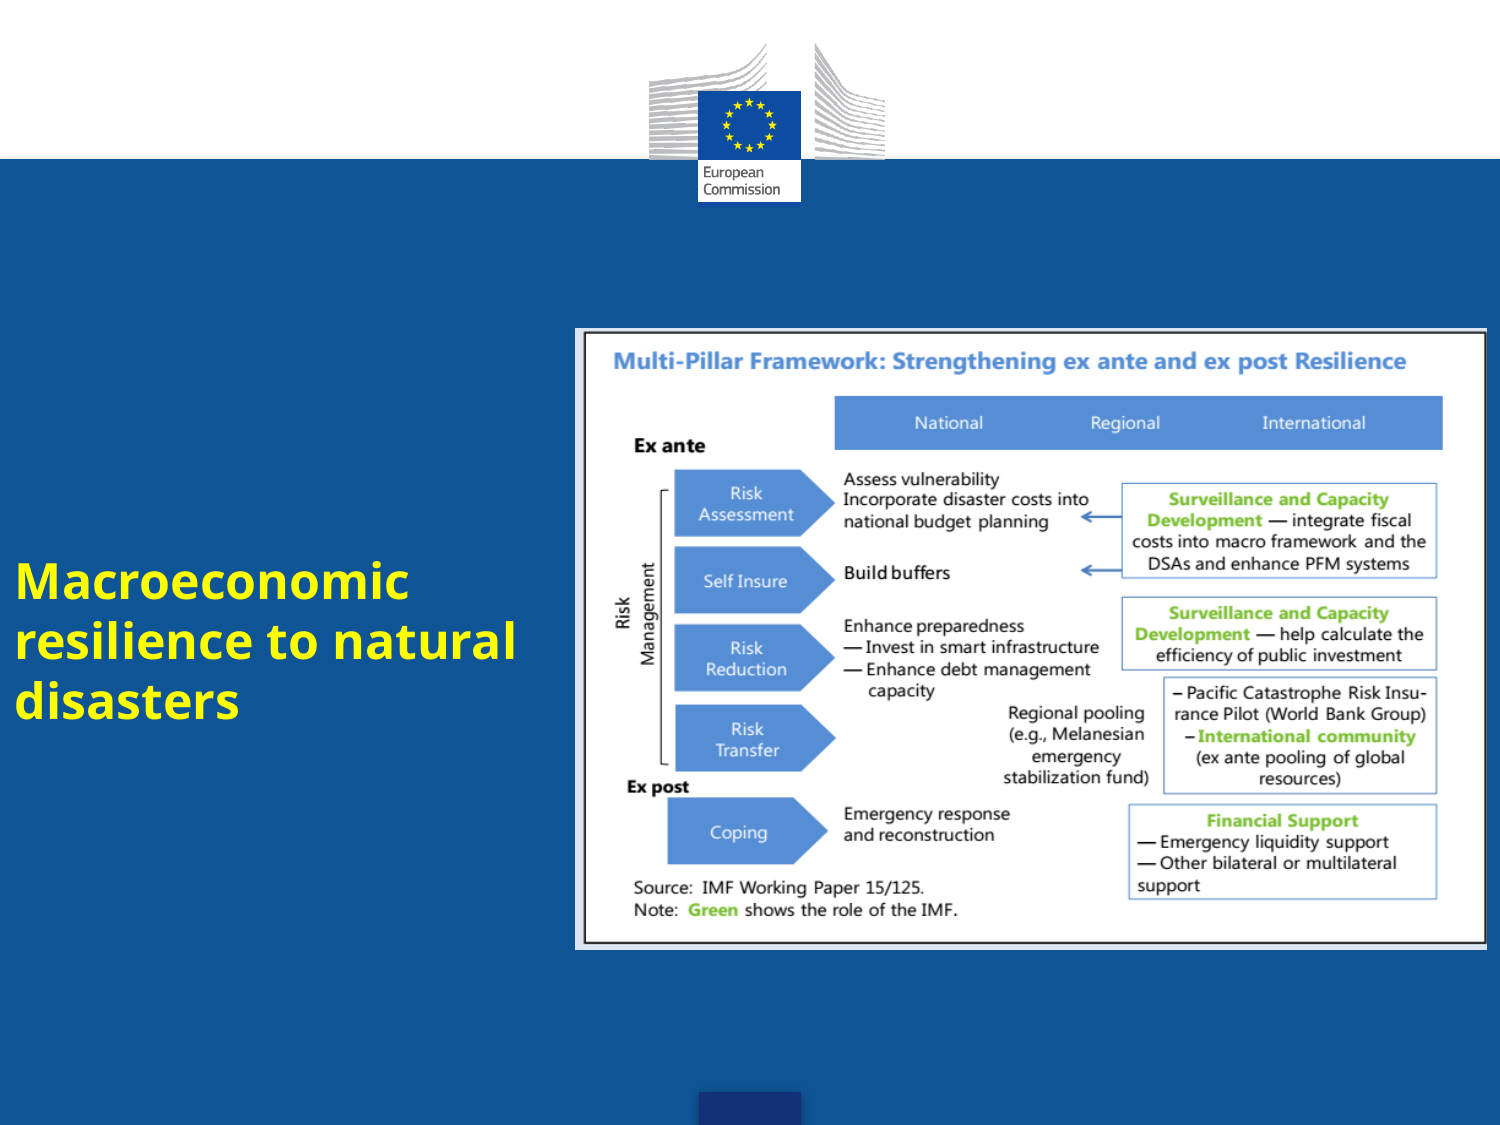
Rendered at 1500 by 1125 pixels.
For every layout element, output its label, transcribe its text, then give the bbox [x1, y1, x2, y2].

picture [575, 328, 1487, 950]
text_box Macroeconomic resilience to natural disasters [0, 541, 536, 737]
